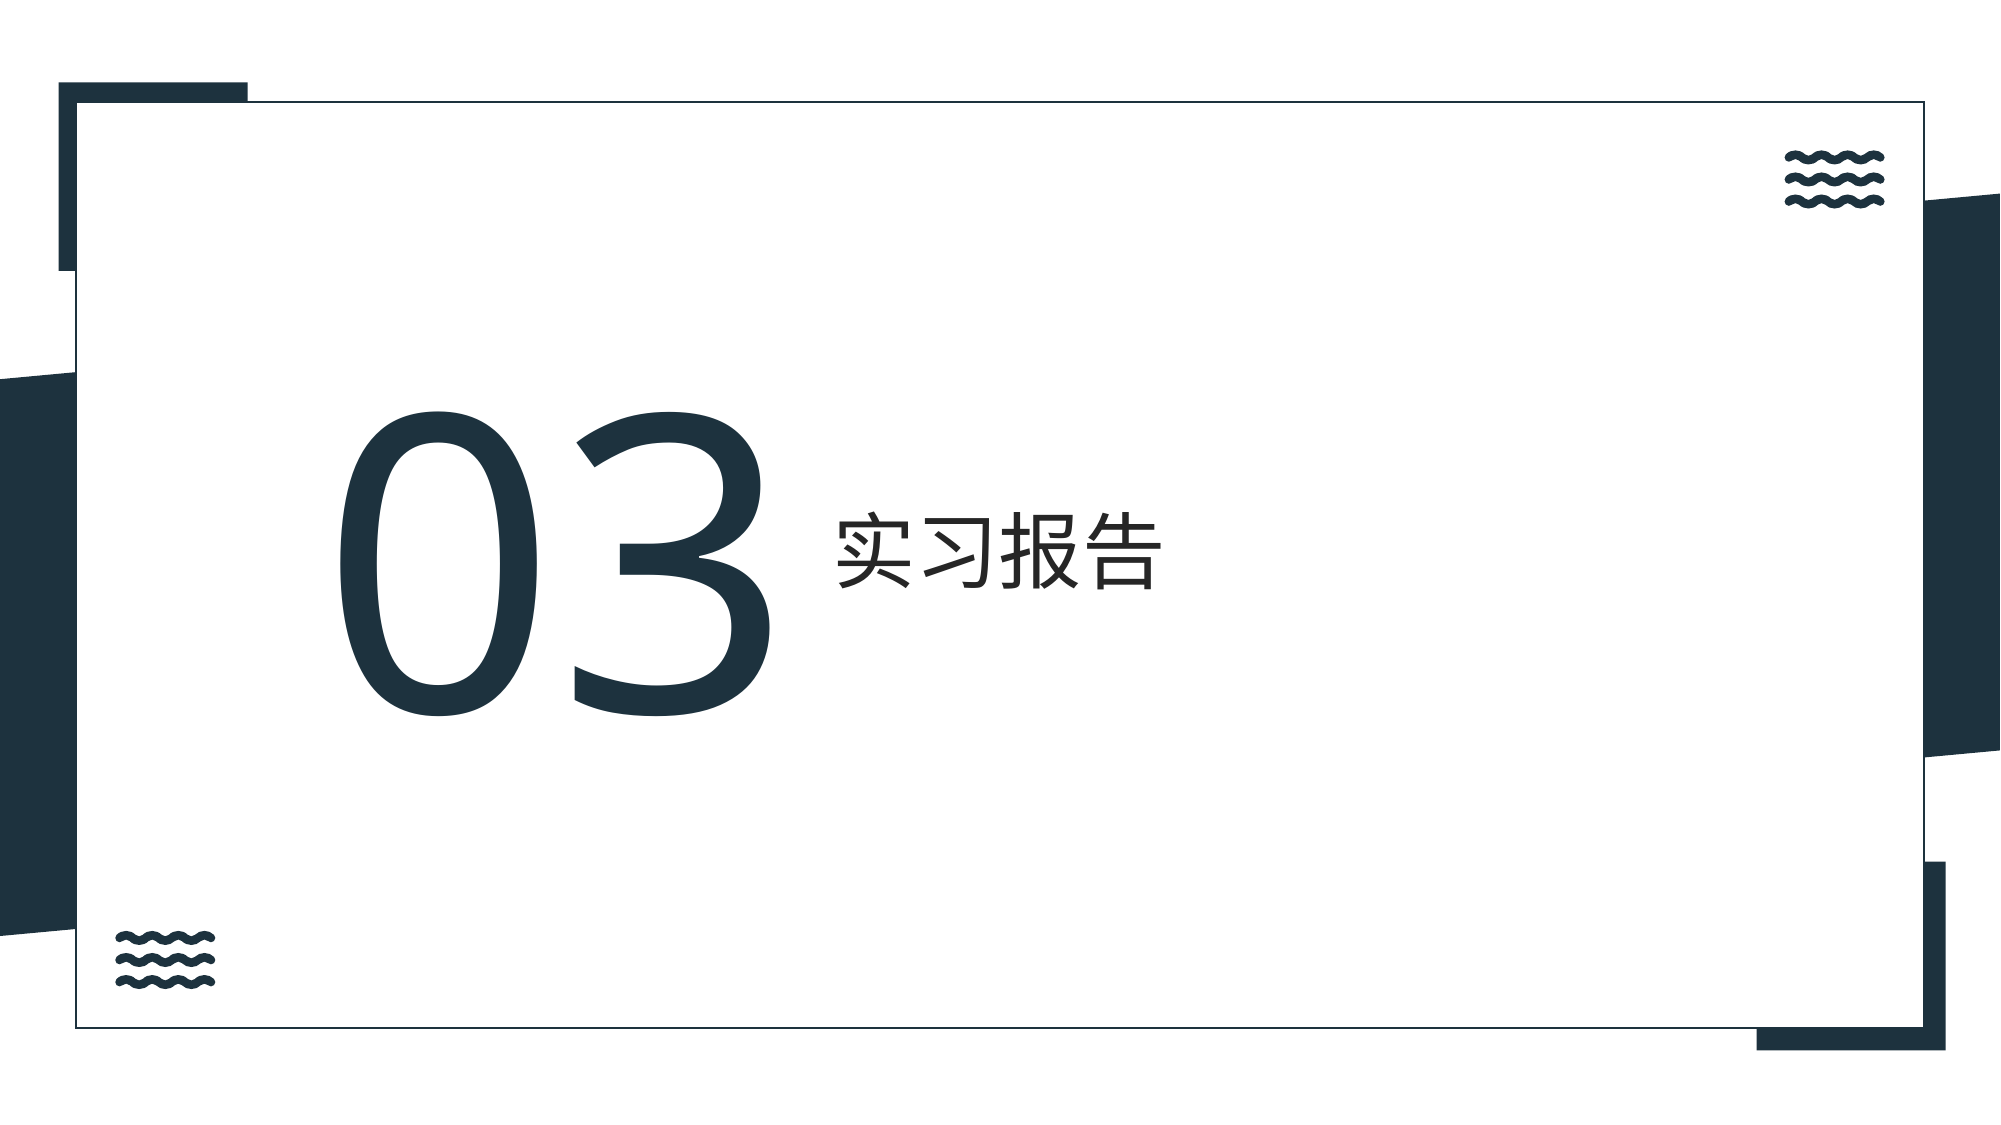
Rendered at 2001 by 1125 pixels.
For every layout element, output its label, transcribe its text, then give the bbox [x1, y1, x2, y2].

text_box 03 [216, 290, 898, 803]
text_box [1925, 192, 2000, 759]
text_box [0, 371, 75, 938]
text_box 实习报告 [817, 491, 1625, 606]
text_box [1784, 194, 1885, 209]
text_box [1784, 150, 1885, 165]
text_box [115, 930, 216, 946]
text_box [1784, 172, 1885, 187]
text_box [58, 81, 249, 272]
text_box [115, 952, 216, 968]
text_box [115, 975, 216, 990]
text_box [1756, 861, 1947, 1051]
text_box [75, 101, 1925, 1029]
